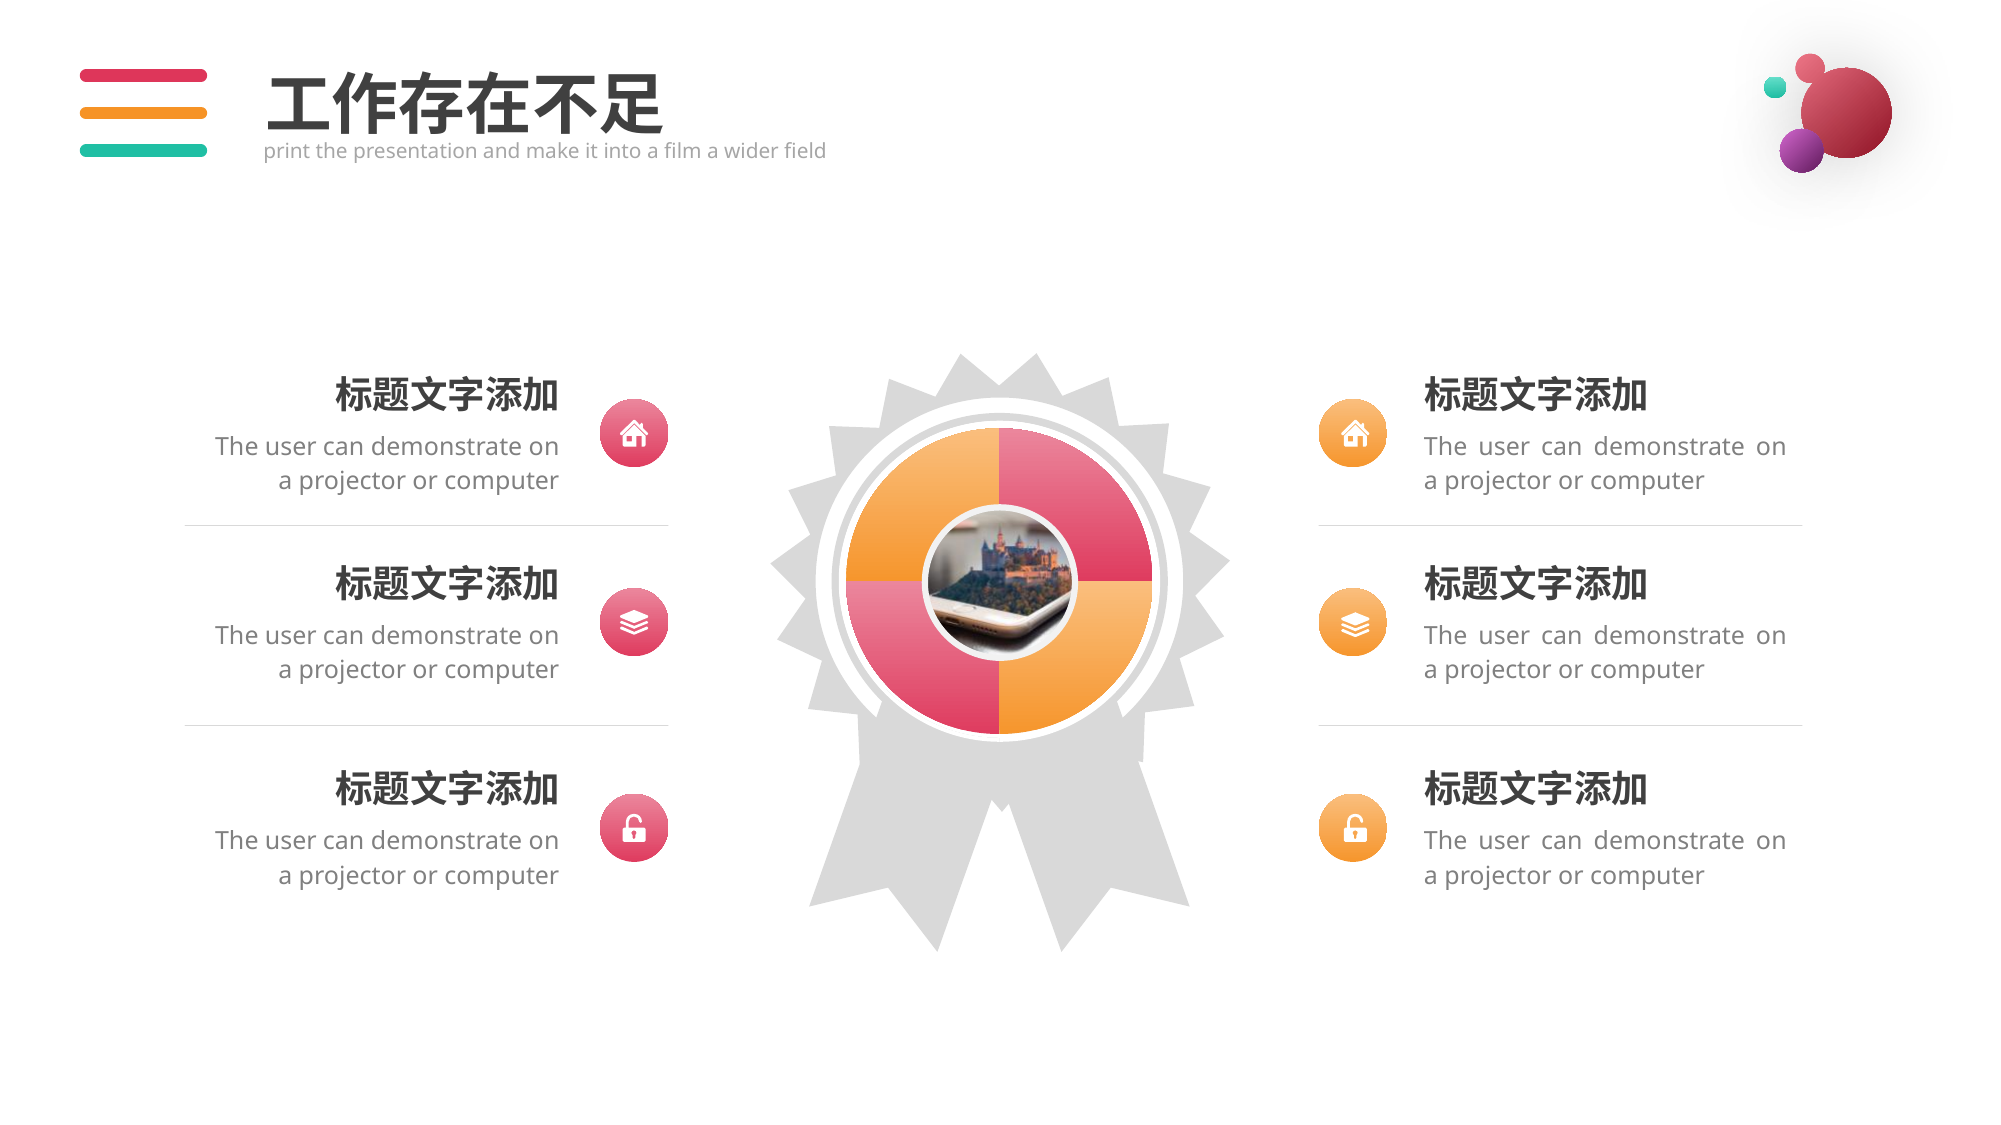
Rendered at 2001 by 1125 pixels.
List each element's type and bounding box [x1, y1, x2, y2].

text_box [769, 353, 1230, 952]
text_box [181, 363, 669, 898]
text_box [1764, 53, 1892, 173]
text_box [86, 75, 201, 151]
text_box [1318, 363, 1803, 898]
text_box [248, 54, 899, 171]
